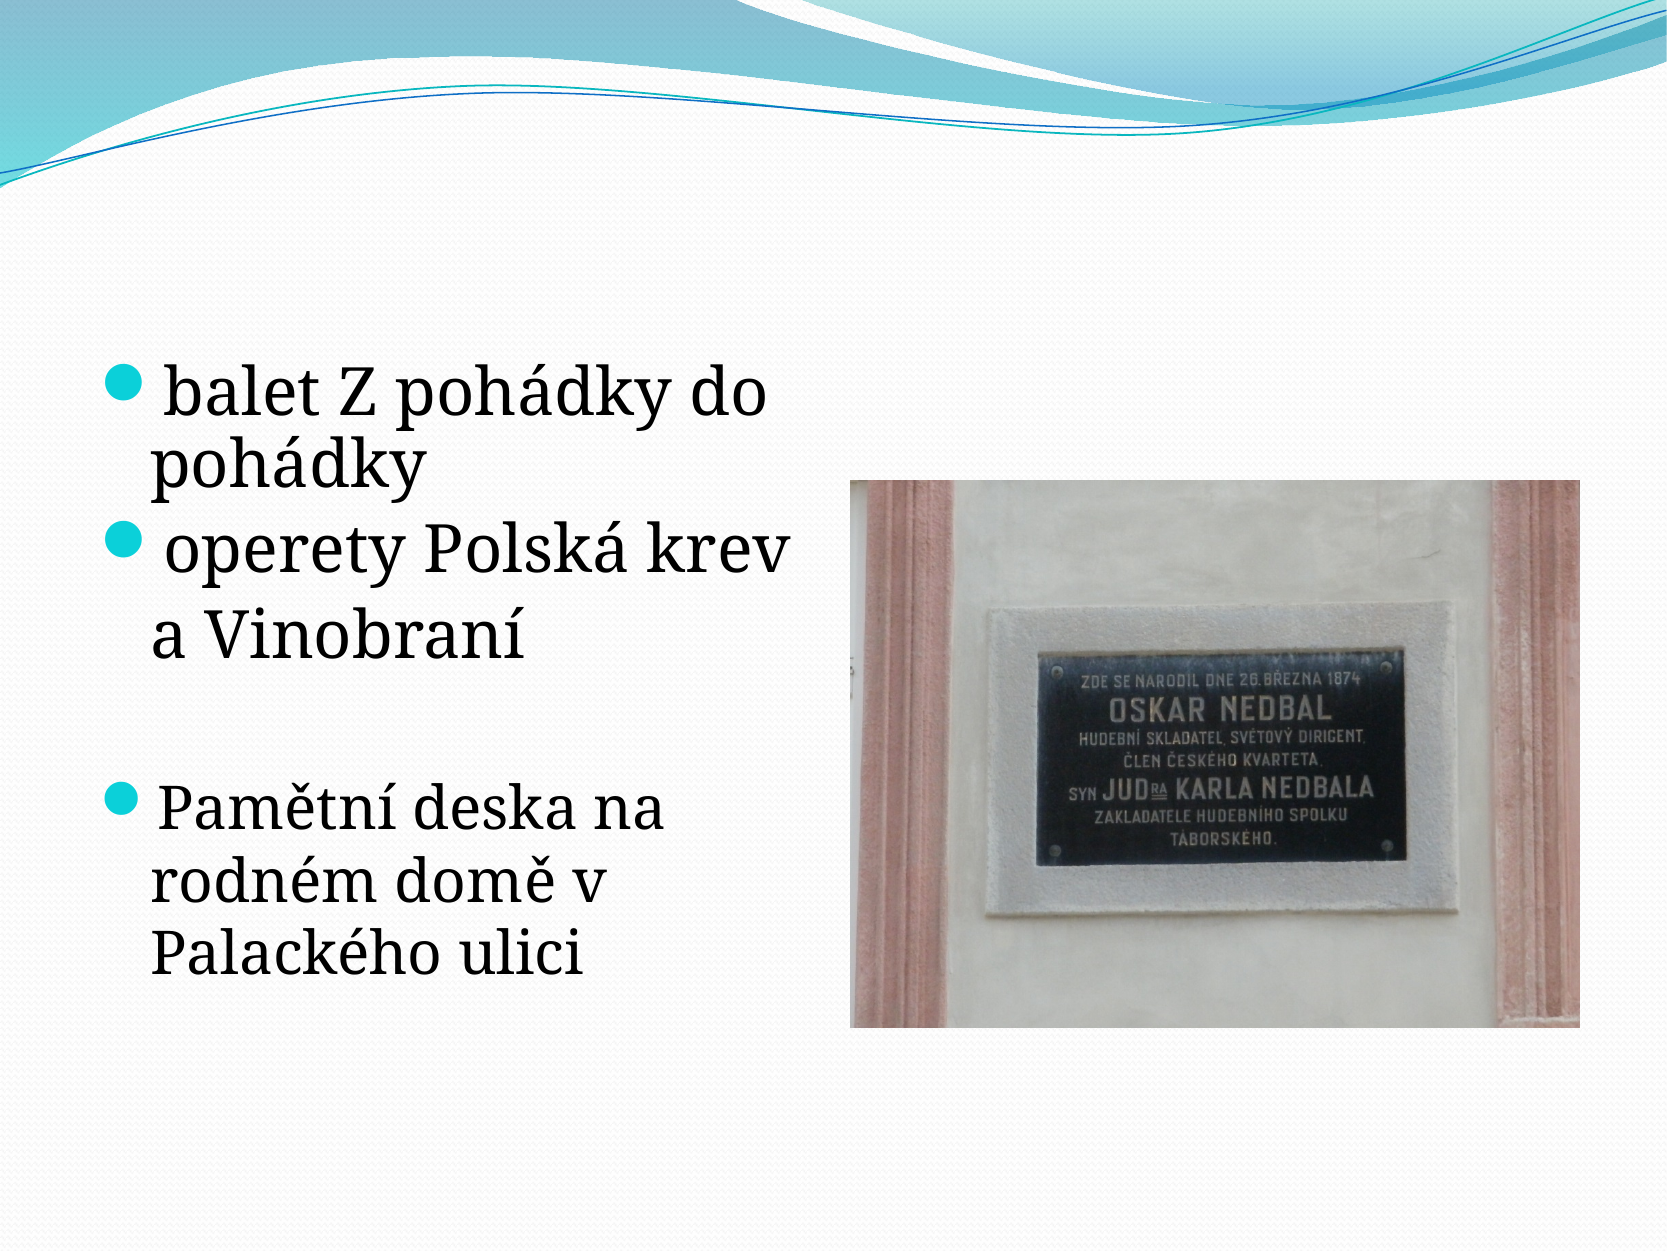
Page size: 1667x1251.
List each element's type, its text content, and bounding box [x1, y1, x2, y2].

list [850, 480, 1581, 1029]
list balet Z pohádky do pohádky operety Polská krev a Vinobraní Pamětní deska na rodném domě v Palackého ulici [83, 349, 820, 1159]
title [83, 128, 1584, 337]
